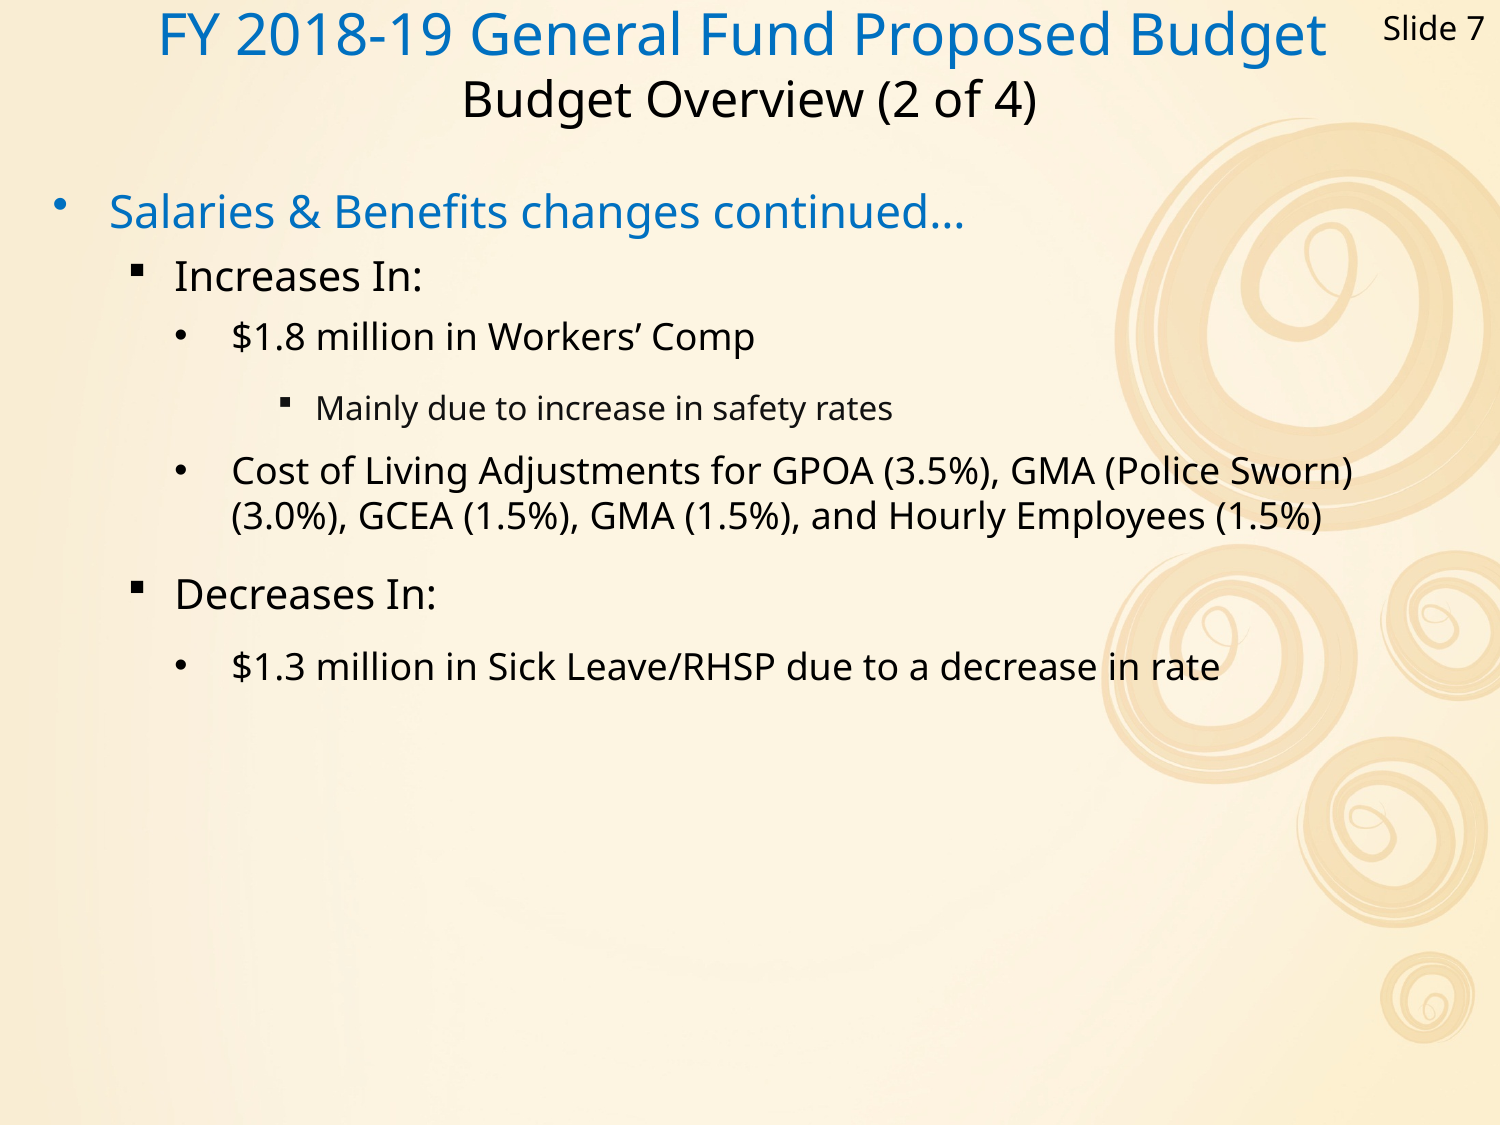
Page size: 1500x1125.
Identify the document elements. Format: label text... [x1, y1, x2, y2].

text_box FY 2018-19 General Fund Proposed Budget Budget Overview (2 of 4) [50, 12, 1450, 113]
picture [0, 0, 1500, 1125]
text_box Slide 7 [1149, 0, 1500, 75]
list Salaries & Benefits changes continued… Increases In: $1.8 million in Workers’ Comp Mainly due to increase in safety rates Cost of Living Adjustments for GPOA (3.5%), GMA (Police Sworn) (3.0%), GCEA (1.5%), GMA (1.5%), and Hourly Employees (1.5%) Decreases In: $1.3 million in Sick Leave/RHSP due to a decrease in rate [37, 174, 1450, 1013]
